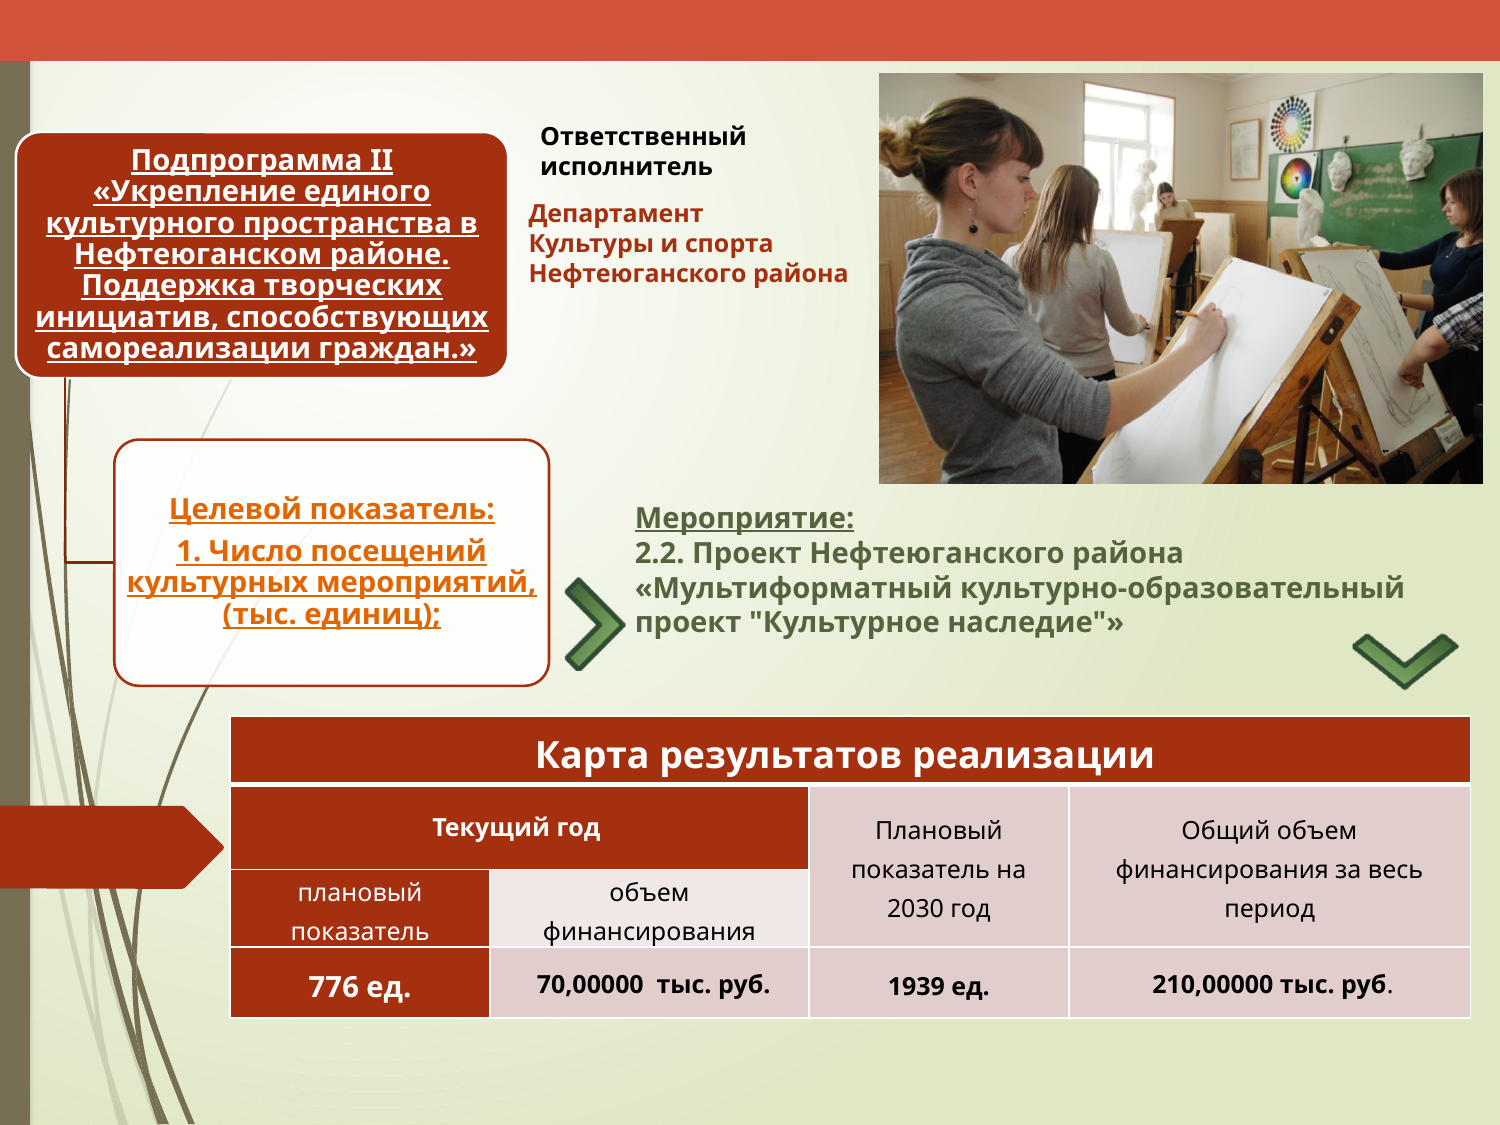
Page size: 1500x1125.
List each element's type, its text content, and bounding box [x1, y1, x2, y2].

picture [0, 0, 1500, 61]
table_cell плановый показатель [231, 870, 489, 946]
text_box Мероприятие: 2.2. Проект Нефтеюганского района «Мультиформатный культурно-образовательный проект "Культурное наследие"» [620, 491, 1471, 647]
table_cell Плановый показатель на 2030 год [810, 787, 1068, 946]
table_cell Текущий год [231, 787, 808, 869]
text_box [15, 68, 550, 752]
table_header Карта результатов реализации [231, 717, 1470, 782]
picture [879, 73, 1483, 484]
table_cell объем финансирования [491, 870, 808, 946]
table_cell 70,00000 тыс. руб. [491, 948, 808, 1017]
picture [565, 559, 693, 689]
picture [1352, 633, 1459, 752]
text_box Департамент Культуры и спорта Нефтеюганского района [554, 190, 869, 295]
text_box Ответственный исполнитель [554, 113, 843, 188]
table_cell 210,00000 тыс. руб. [1070, 948, 1470, 1017]
table_cell 1939 ед. [810, 948, 1068, 1017]
table_cell Общий объем финансирования за весь период [1070, 787, 1470, 946]
table_cell 776 ед. [231, 948, 489, 1017]
